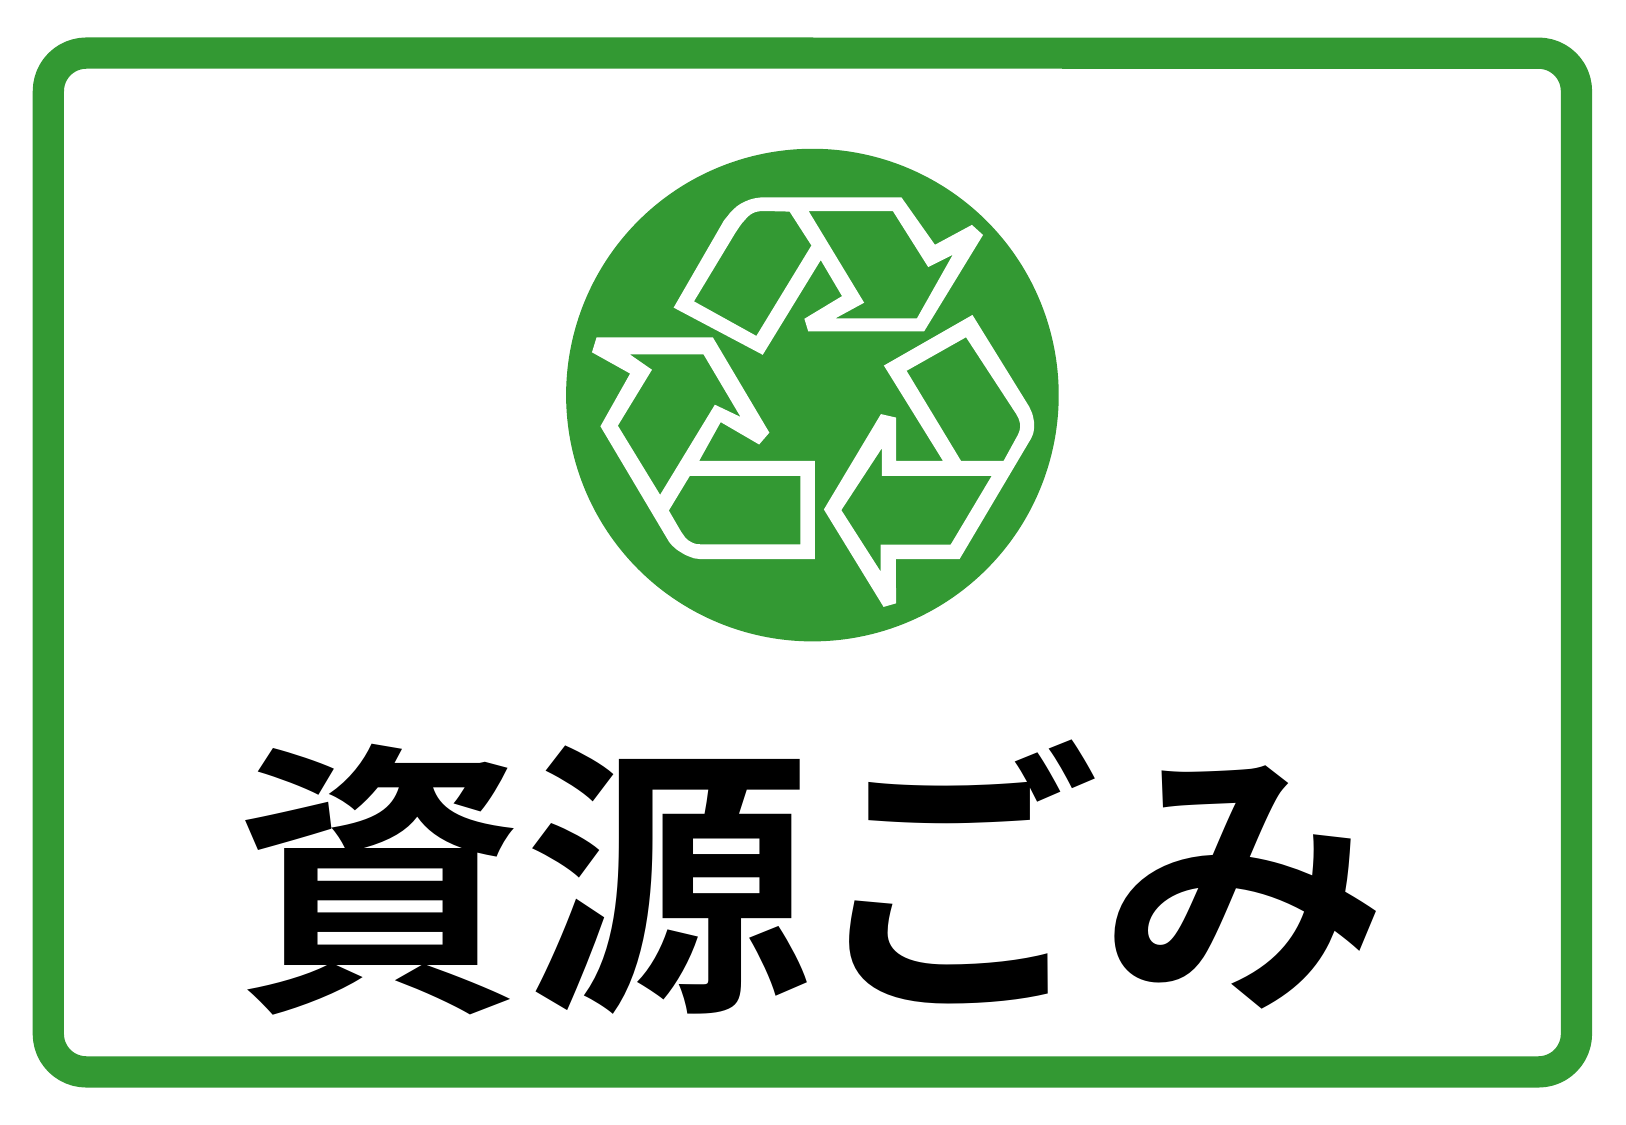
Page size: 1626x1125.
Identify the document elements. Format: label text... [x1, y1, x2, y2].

text_box [51, 1054, 1574, 1075]
text_box [46, 50, 1579, 1046]
text_box 資源ごみ [48, 693, 1577, 1054]
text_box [565, 148, 1059, 642]
